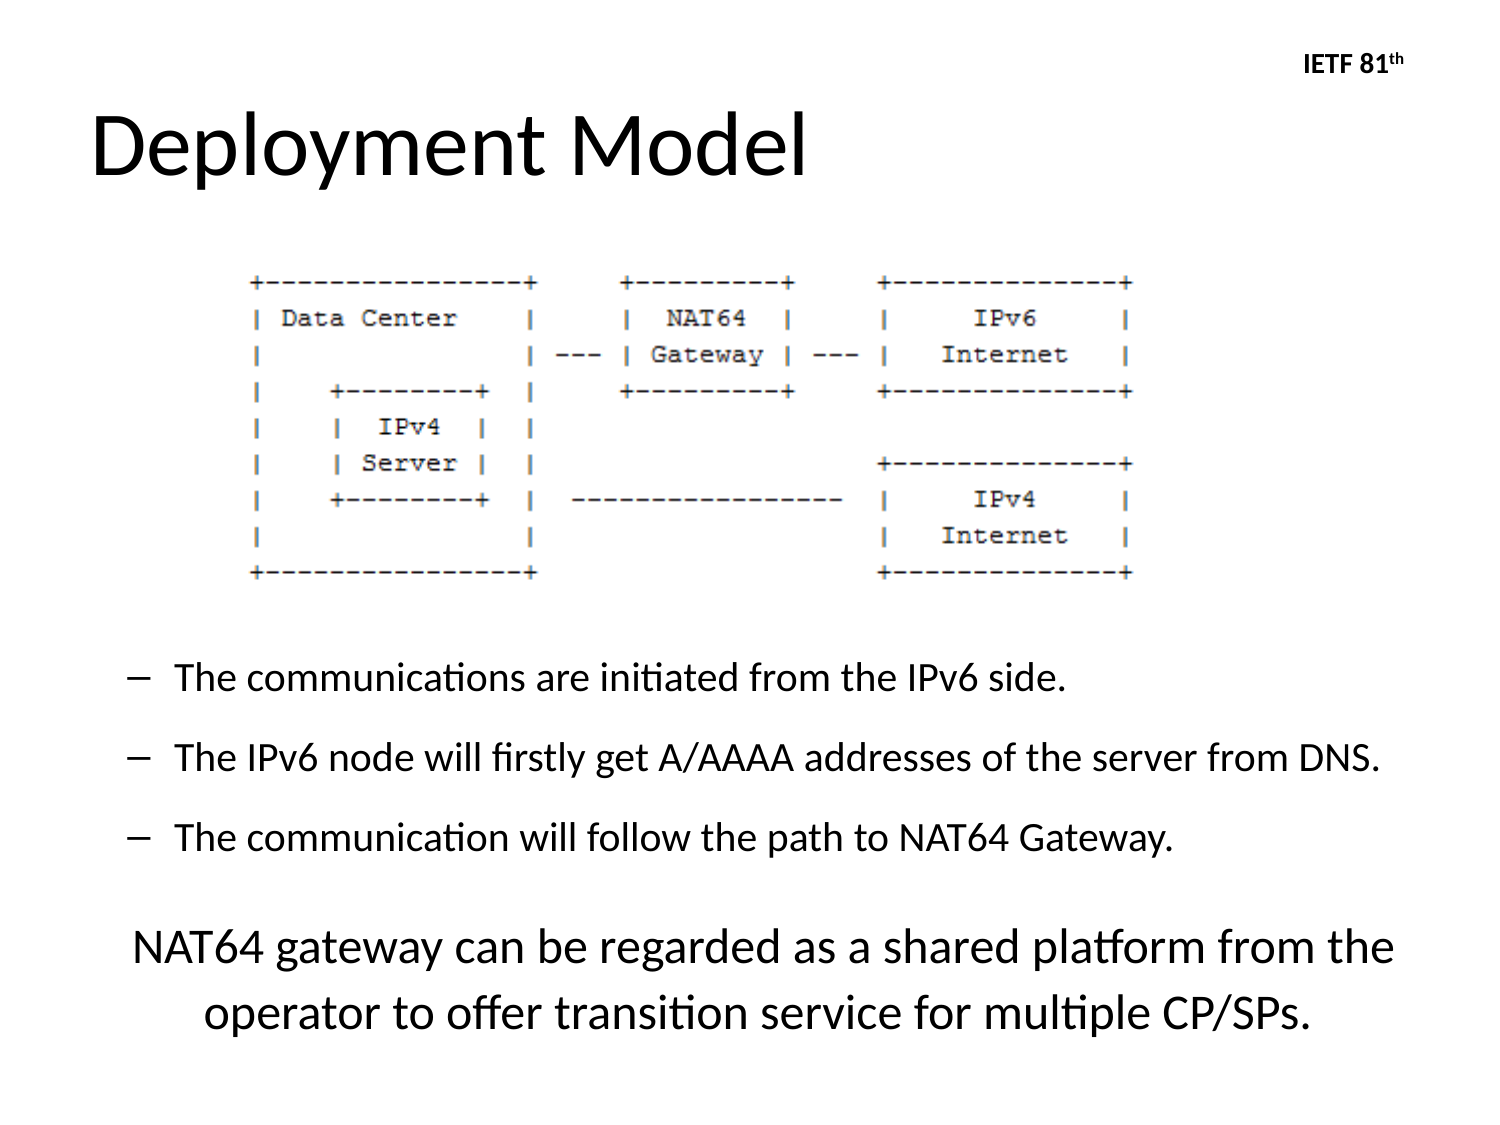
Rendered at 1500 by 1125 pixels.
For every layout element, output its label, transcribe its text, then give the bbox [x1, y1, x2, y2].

text_box NAT64 gateway can be regarded as a shared platform from the operator to offer transition service for multiple CP/SPs. [57, 899, 1470, 1047]
picture [237, 262, 1154, 601]
title Deployment Model [74, 44, 1426, 233]
text_box The communications are initiated from the IPv6 side. The IPv6 node will firstly get A/AAAA addresses of the server from DNS. The communication will follow the path to NAT64 Gateway. [112, 637, 1425, 868]
